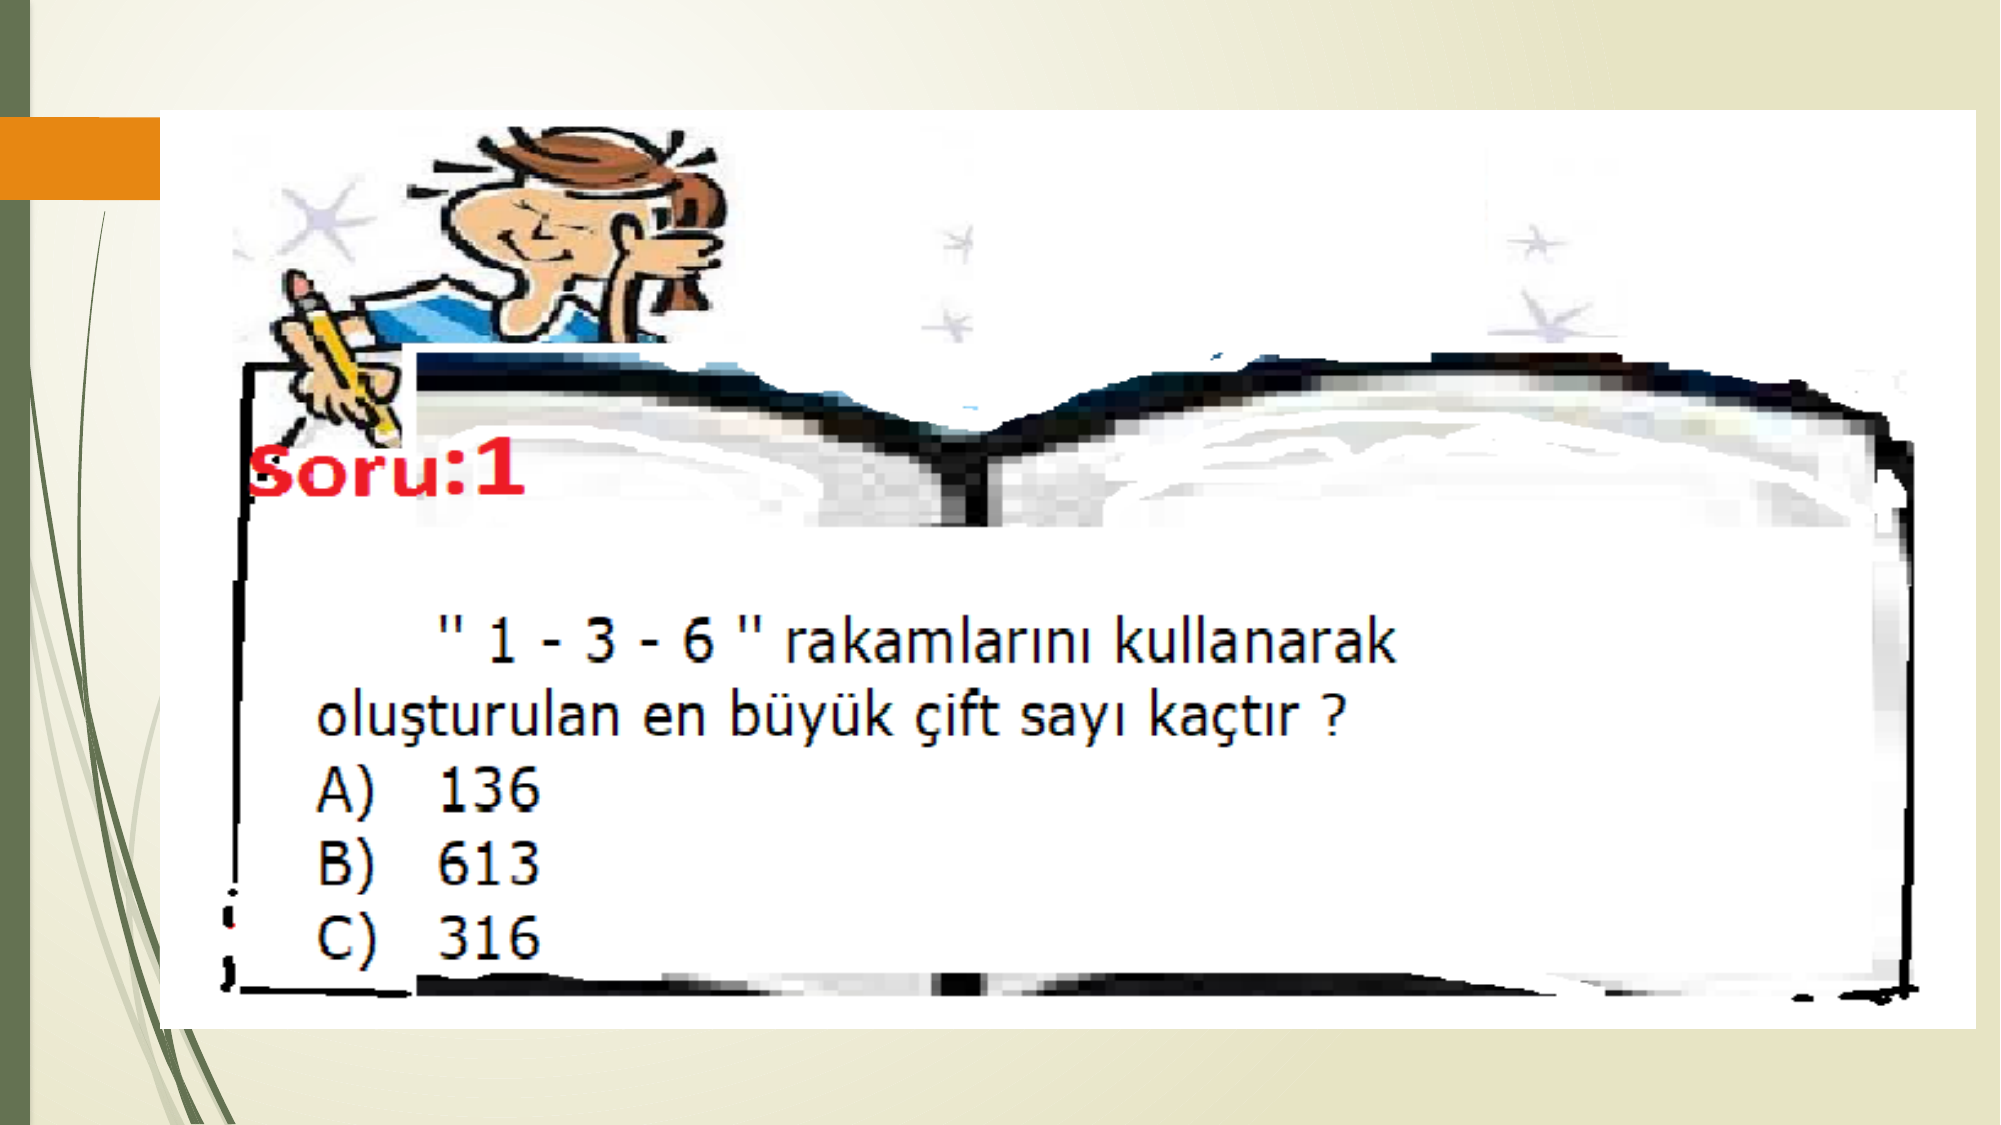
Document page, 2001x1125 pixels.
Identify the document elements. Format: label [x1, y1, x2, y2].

picture [160, 110, 1976, 1030]
